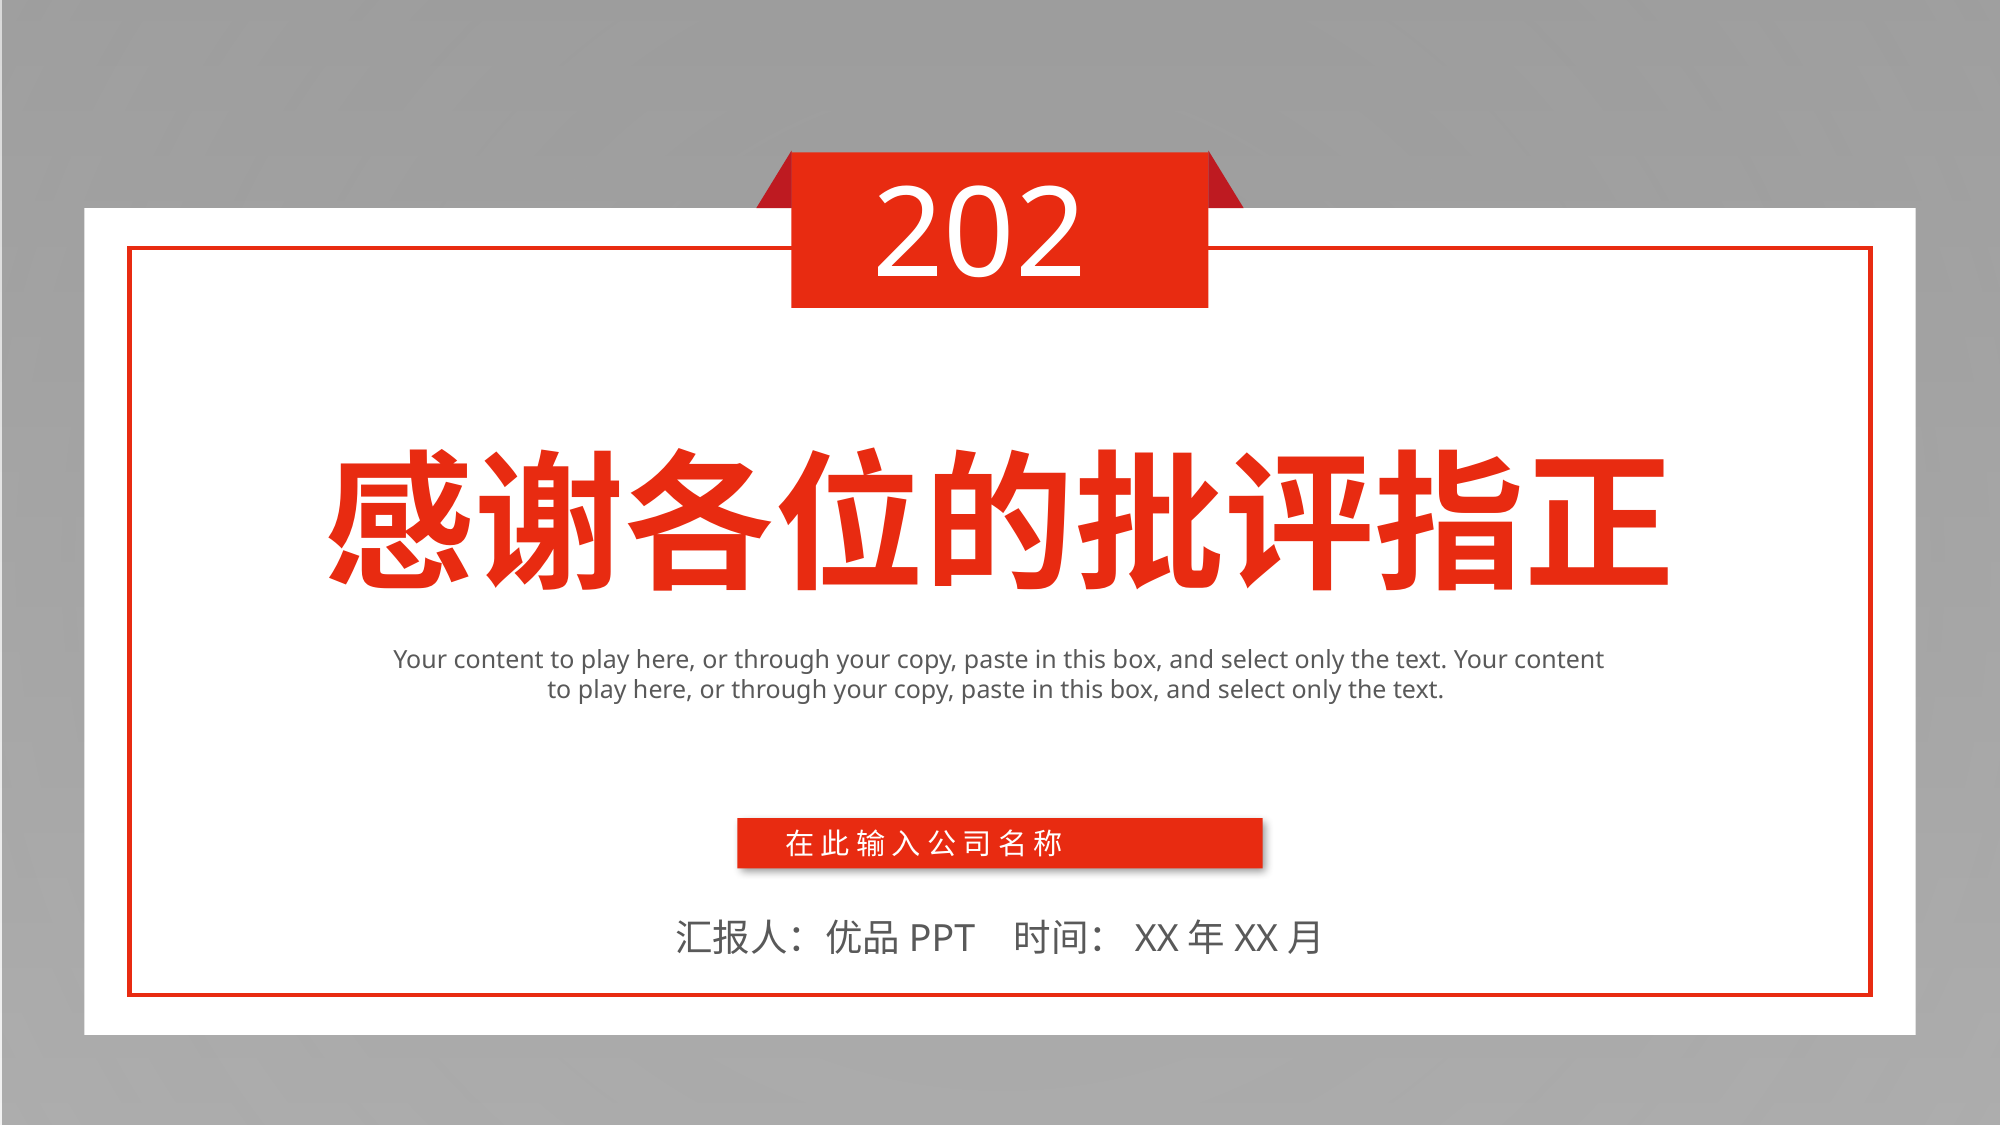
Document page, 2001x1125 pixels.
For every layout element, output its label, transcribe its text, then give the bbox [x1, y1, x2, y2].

text_box 感谢各位的批评指正 [129, 420, 1871, 616]
text_box [2, 0, 2000, 1125]
text_box [129, 247, 1871, 420]
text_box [737, 817, 1263, 869]
text_box [129, 616, 1871, 996]
text_box [83, 207, 1917, 1036]
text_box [756, 144, 1244, 311]
text_box 汇报人：优品PPT 时间：XX年XX月 [660, 906, 1340, 967]
text_box Your content to play here, or through your copy, paste in this box, and select only the text. Your content to play here, or through your copy, paste in this box, and select only the text. [377, 636, 1623, 712]
